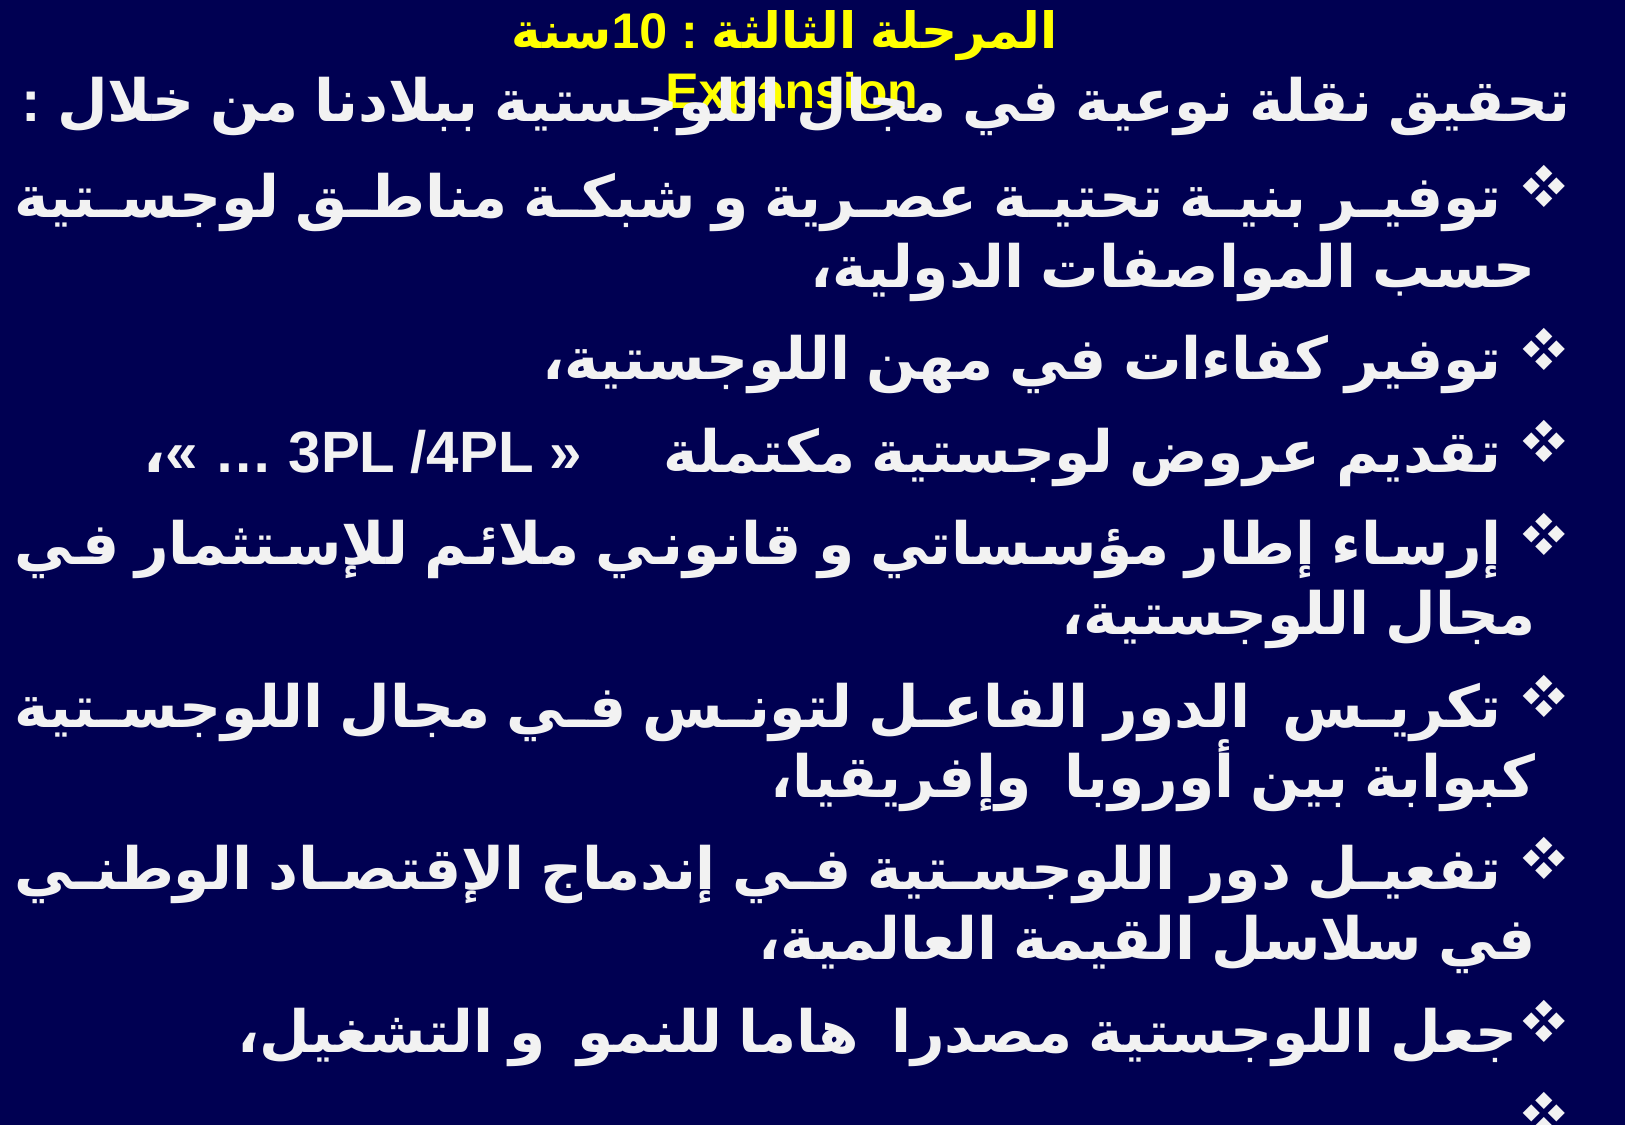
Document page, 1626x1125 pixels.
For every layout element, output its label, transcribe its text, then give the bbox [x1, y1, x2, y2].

text_box المرحلة الثالثة : 10سنة Expansion [0, 0, 1600, 120]
text_box تحقيق نقلة نوعية في مجال اللوجستية ببلادنا من خلال : توفير بنية تحتية عصرية و شبكة مناطق لوجستية حسب المواصفات الدولية، توفير كفاءات في مهن اللوجستية، تقديم عروض لوجستية مكتملة « 3PL /4PL … »، إرساء إطار مؤسساتي و قانوني ملائم للإستثمار في مجال اللوجستية، تكريس الدور الفاعل لتونس في مجال اللوجستية كبوابة بين أوروبا وإفريقيا، تفعيل دور اللوجستية في إندماج الإقتصاد الوطني في سلاسل القيمة العالمية، جعل اللوجستية مصدرا هاما للنمو و التشغيل، .... [0, 139, 1588, 1080]
